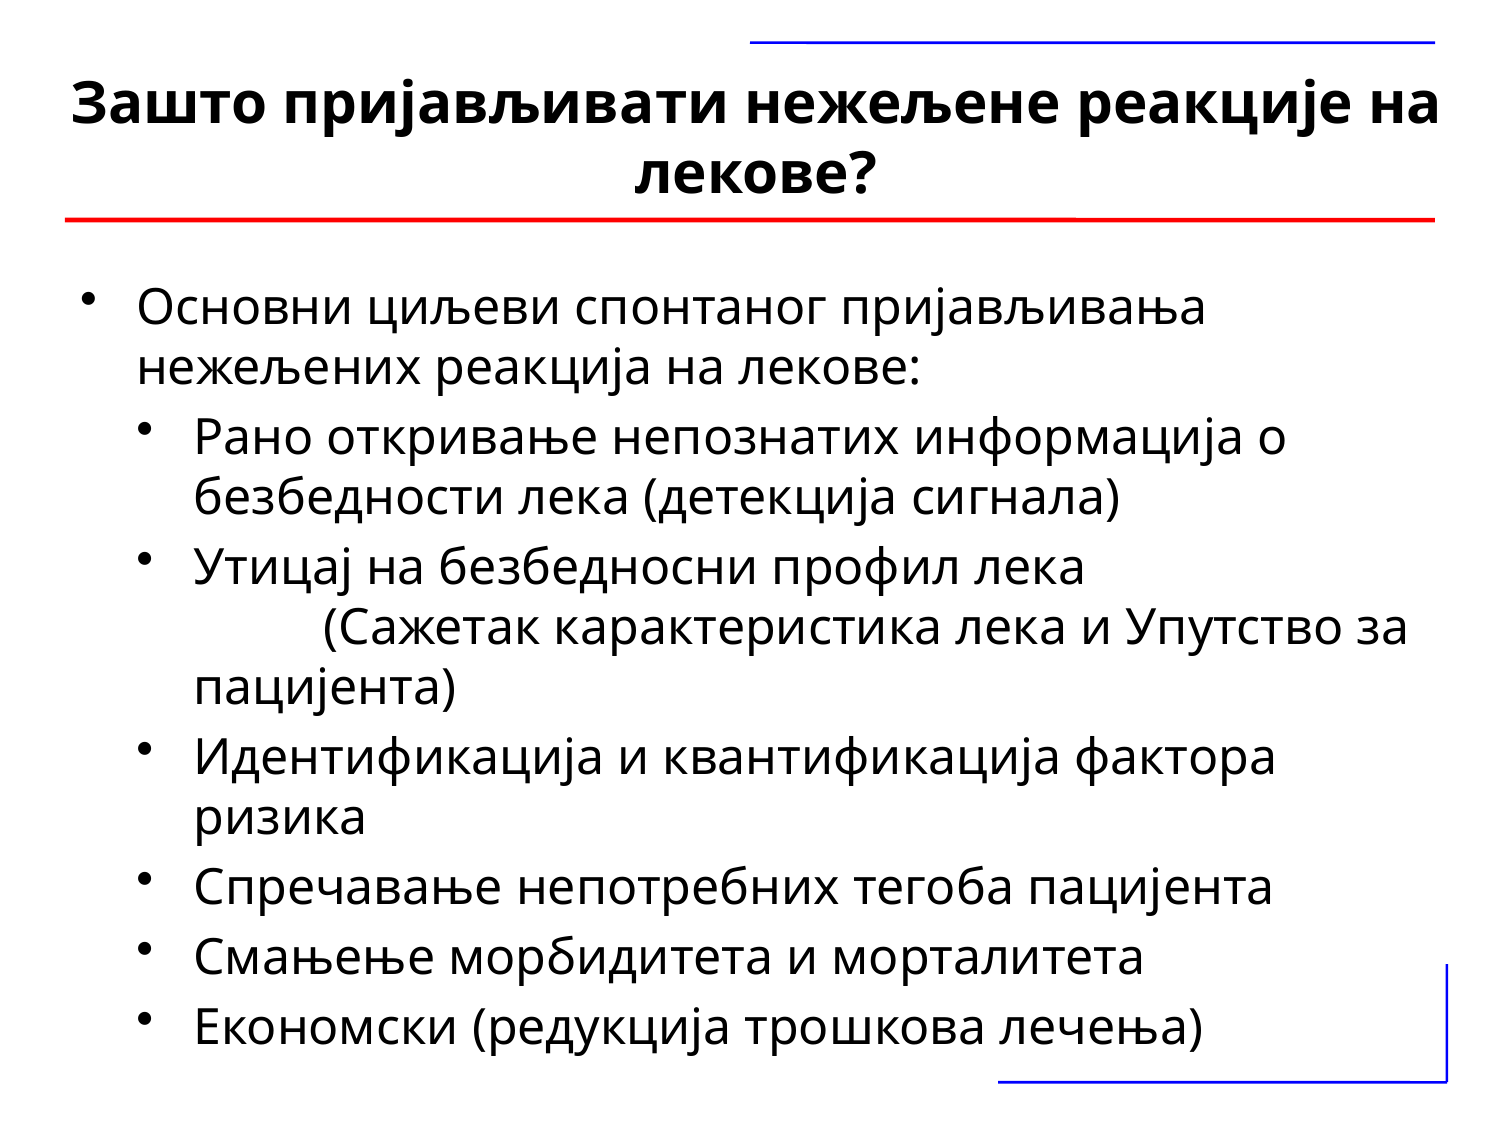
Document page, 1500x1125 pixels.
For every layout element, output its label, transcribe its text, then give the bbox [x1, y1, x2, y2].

list Основни циљеви спонтаног пријављивања нежељених реакција на лекове: Рано откривање непознатих информација о безбедности лека (детекција сигнала) Утицај на безбедносни профил лека (Сажетак карактеристика лека и Упутство за пацијента) Идентификација и квантификација фактора ризика Спречавање непотребних тегоба пацијента Смањење морбидитета и морталитета Економски (редукција трошкова лечења) [64, 266, 1441, 979]
title Зашто пријављивати нежељенe реакцијe на лекове? [37, 80, 1476, 213]
